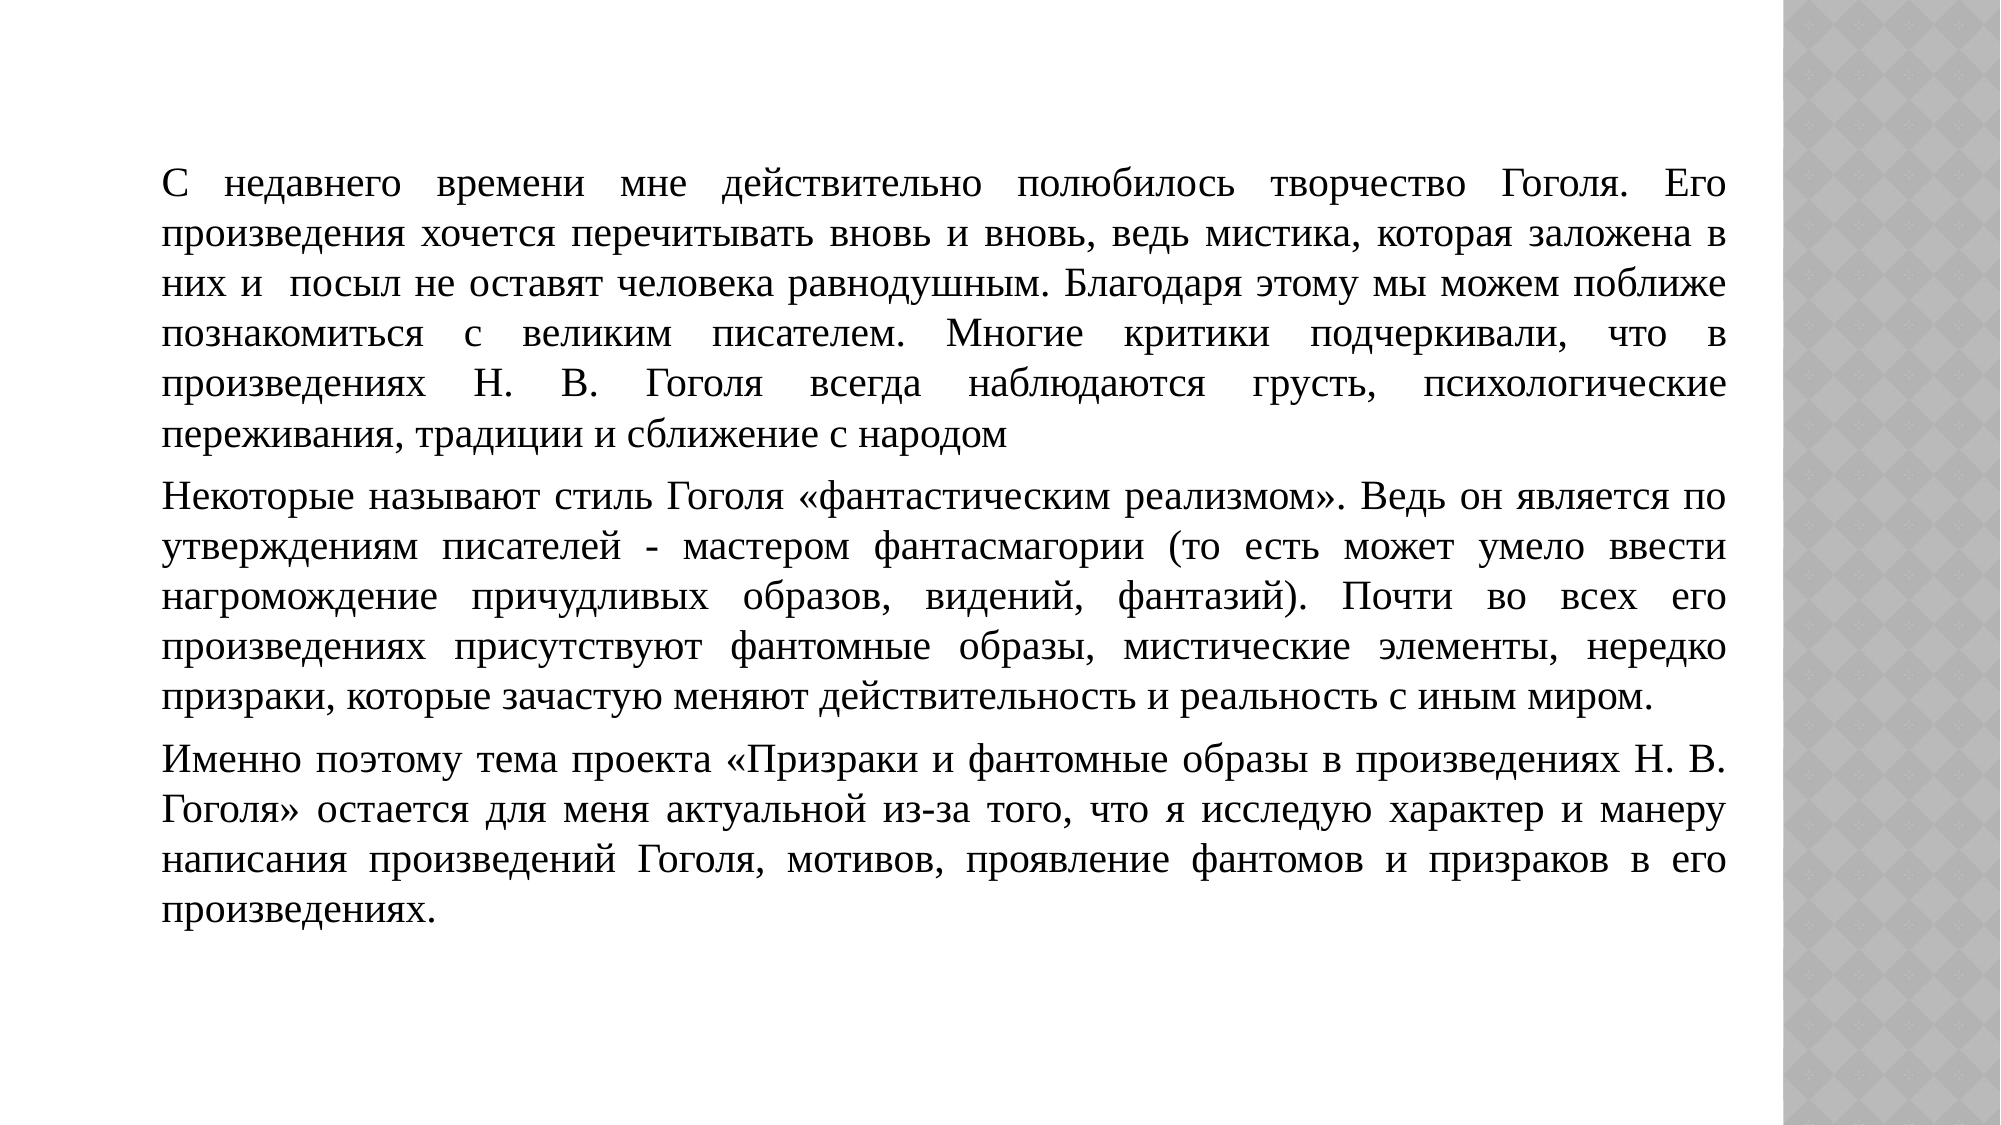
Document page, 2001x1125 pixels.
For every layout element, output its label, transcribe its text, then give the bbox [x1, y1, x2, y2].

list С недавнего времени мне действительно полюбилось творчество Гоголя. Его произведения хочется перечитывать вновь и вновь, ведь мистика, которая заложена в них и посыл не оставят человека равнодушным. Благодаря этому мы можем поближе познакомиться с великим писателем. Многие критики подчеркивали, что в произведениях Н. В. Гоголя всегда наблюдаются грусть, психологические переживания, традиции и сближение с народом Некоторые называют стиль Гоголя «фантастическим реализмом». Ведь он является по утверждениям писателей - мастером фантасмагории (то есть может умело ввести нагромождение причудливых образов, видений, фантазий). Почти во всех его произведениях присутствуют фантомные образы, мистические элементы, нередко призраки, которые зачастую меняют действительность и реальность с иным миром. Именно поэтому тема проекта «Призраки и фантомные образы в произведениях Н. В. Гоголя» остается для меня актуальной из-за того, что я исследую характер и манеру написания произведений Гоголя, мотивов, проявление фантомов и призраков в его произведениях. [140, 147, 1743, 907]
